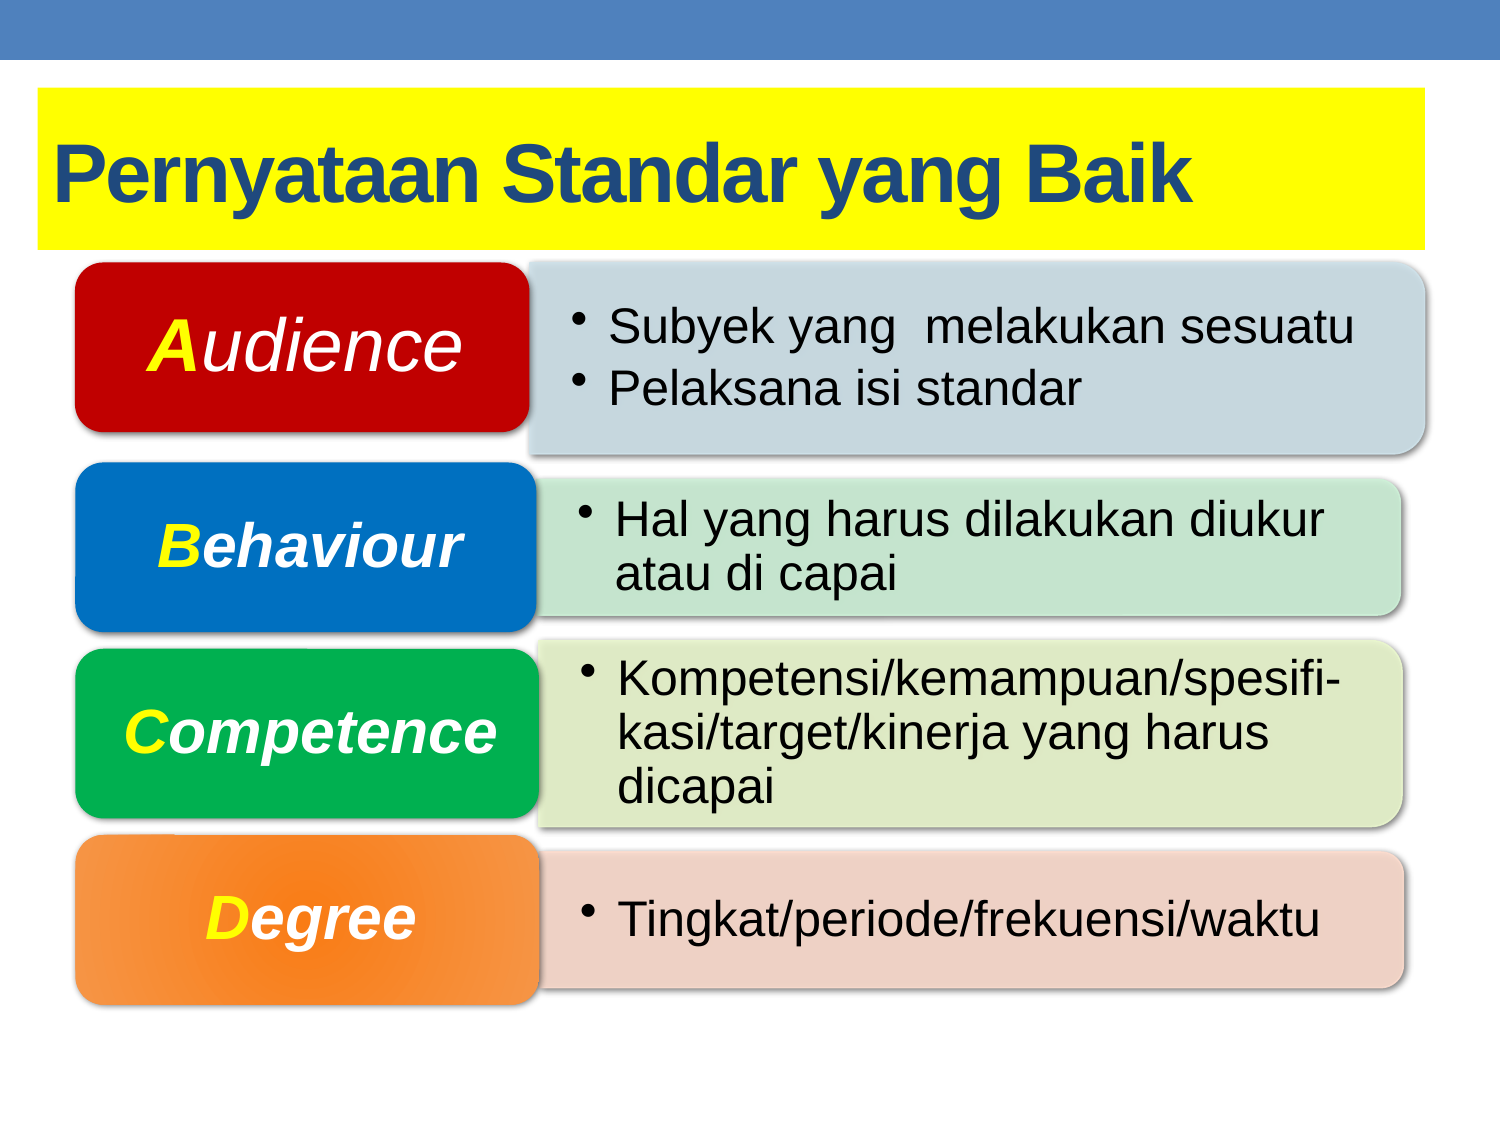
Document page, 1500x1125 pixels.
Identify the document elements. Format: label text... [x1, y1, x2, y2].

title Pernyataan Standar yang Baik [37, 87, 1425, 250]
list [74, 262, 1426, 1006]
